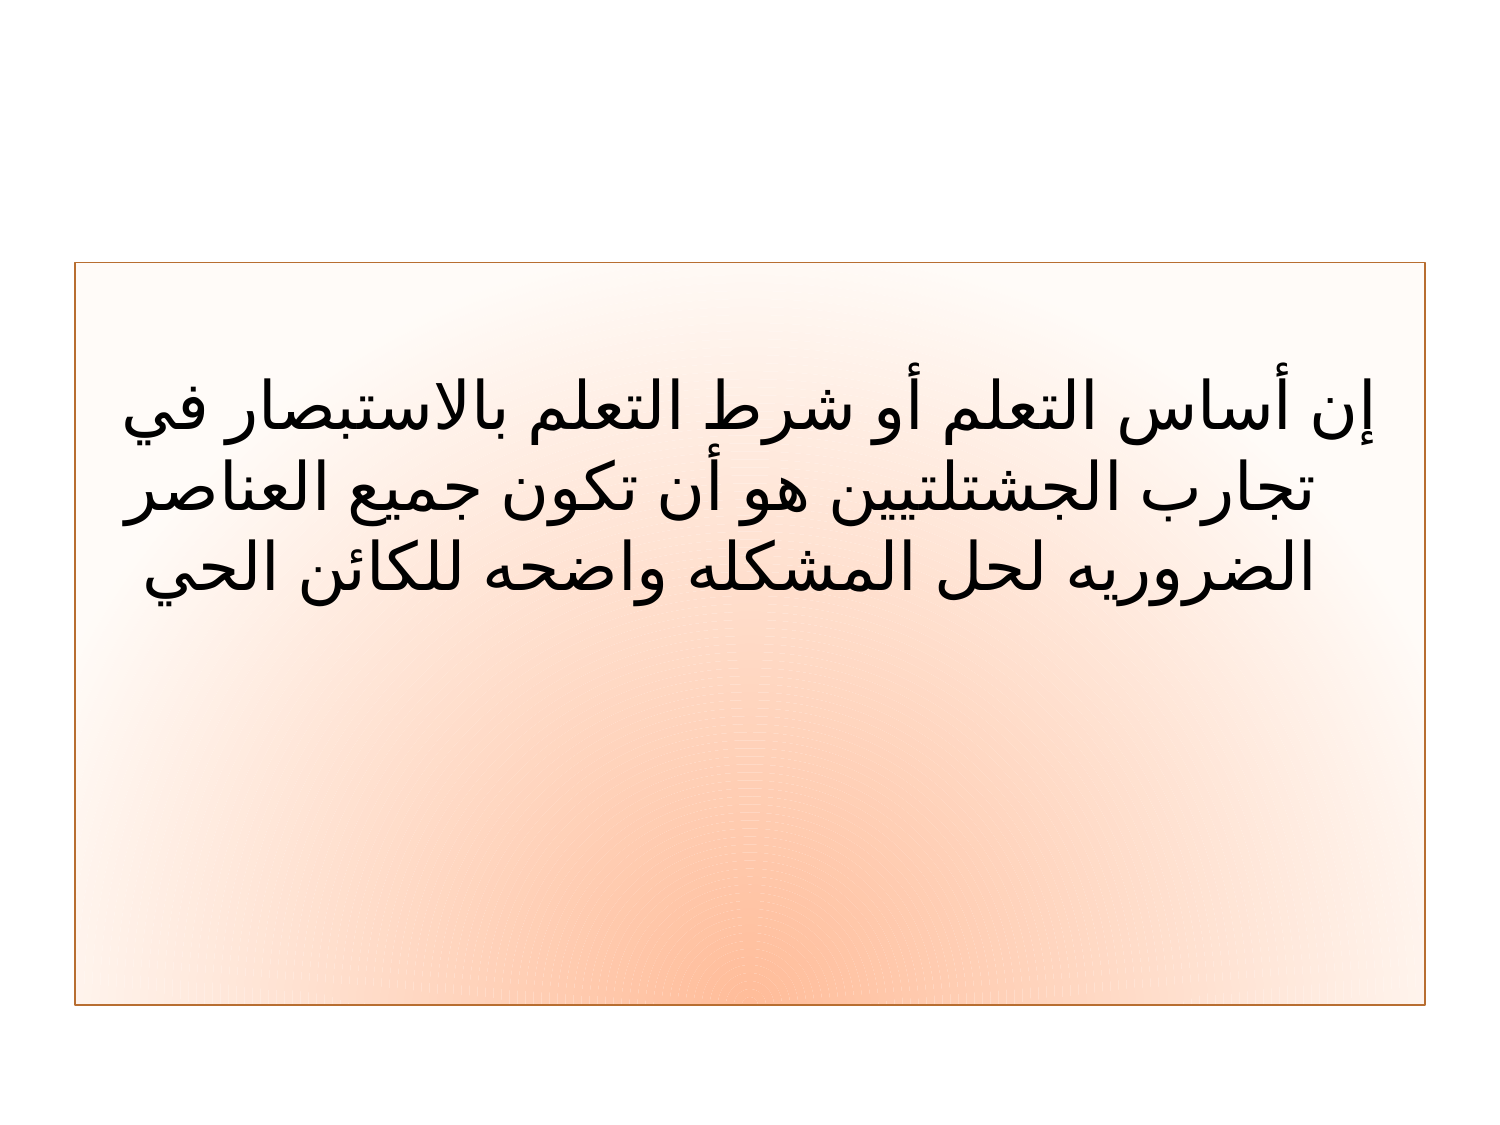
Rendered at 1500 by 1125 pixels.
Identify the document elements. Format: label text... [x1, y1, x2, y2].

list إن أساس التعلم أو شرط التعلم بالاستبصار في تجارب الجشتلتيين هو أن تكون جميع العناصر الضروريه لحل المشكله واضحه للكائن الحي [74, 262, 1426, 1006]
